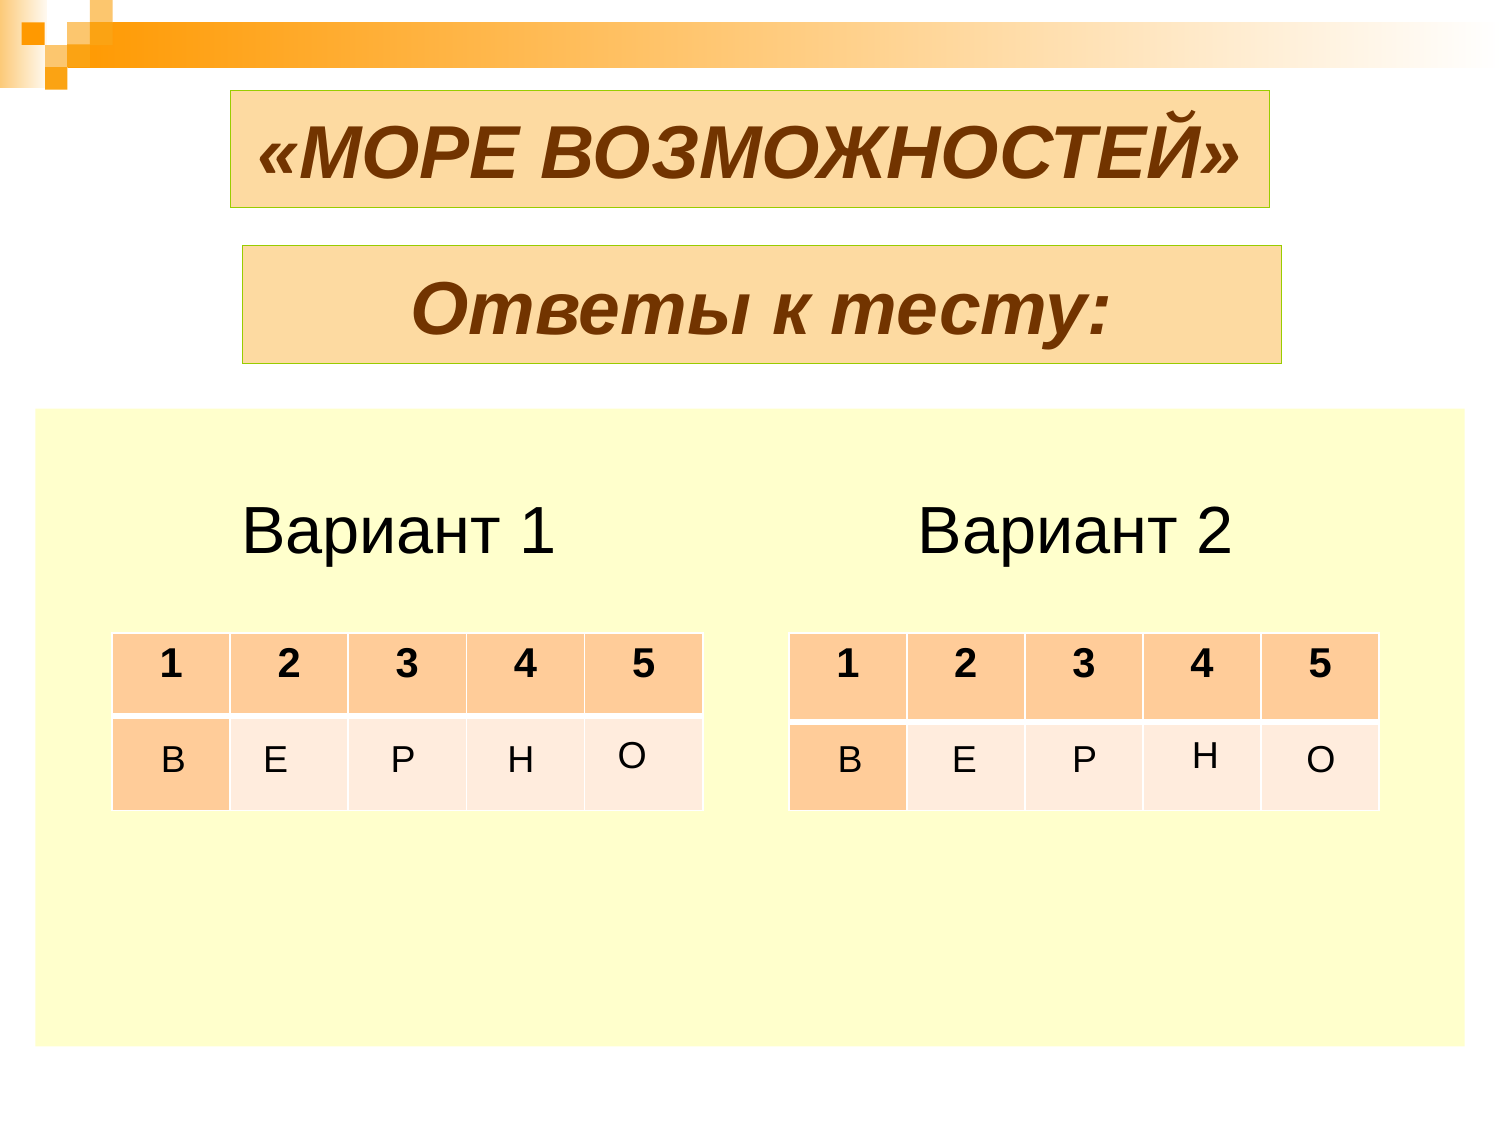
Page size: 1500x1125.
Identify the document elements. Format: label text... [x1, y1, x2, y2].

text_box Е [926, 727, 1018, 788]
table_cell [349, 719, 466, 810]
table_header 2 [231, 634, 347, 713]
table_cell [1262, 725, 1378, 810]
text_box [35, 408, 1465, 1047]
text_box Н [1166, 724, 1258, 784]
text_box Р [365, 727, 457, 788]
text_box Ответы к тесту: [242, 245, 1282, 364]
text_box О [592, 724, 684, 784]
table_header 3 [1026, 634, 1142, 719]
table_header 5 [1262, 634, 1378, 719]
text_box Е [248, 727, 340, 788]
text_box В [812, 727, 904, 788]
text_box В [135, 727, 227, 788]
table_cell [467, 719, 584, 810]
table_cell [113, 719, 229, 810]
table_cell [908, 725, 1024, 810]
table_header 2 [908, 634, 1024, 719]
text_box Вариант 1 [226, 479, 605, 575]
text_box «МОРЕ ВОЗМОЖНОСТЕЙ» [230, 90, 1270, 208]
table_header 1 [790, 634, 906, 719]
table_header 3 [349, 634, 466, 713]
table_cell [790, 725, 906, 810]
table_cell [231, 719, 347, 810]
table_header 5 [585, 634, 702, 713]
table_header 4 [467, 634, 584, 713]
table_cell [1144, 725, 1260, 810]
table_header 4 [1144, 634, 1260, 719]
text_box Р [1046, 727, 1138, 788]
text_box О [1281, 727, 1373, 788]
text_box Вариант 2 [903, 479, 1282, 575]
table_cell [1026, 725, 1142, 810]
table_header 1 [113, 634, 229, 713]
table_cell [585, 719, 702, 810]
text_box Н [482, 727, 573, 788]
